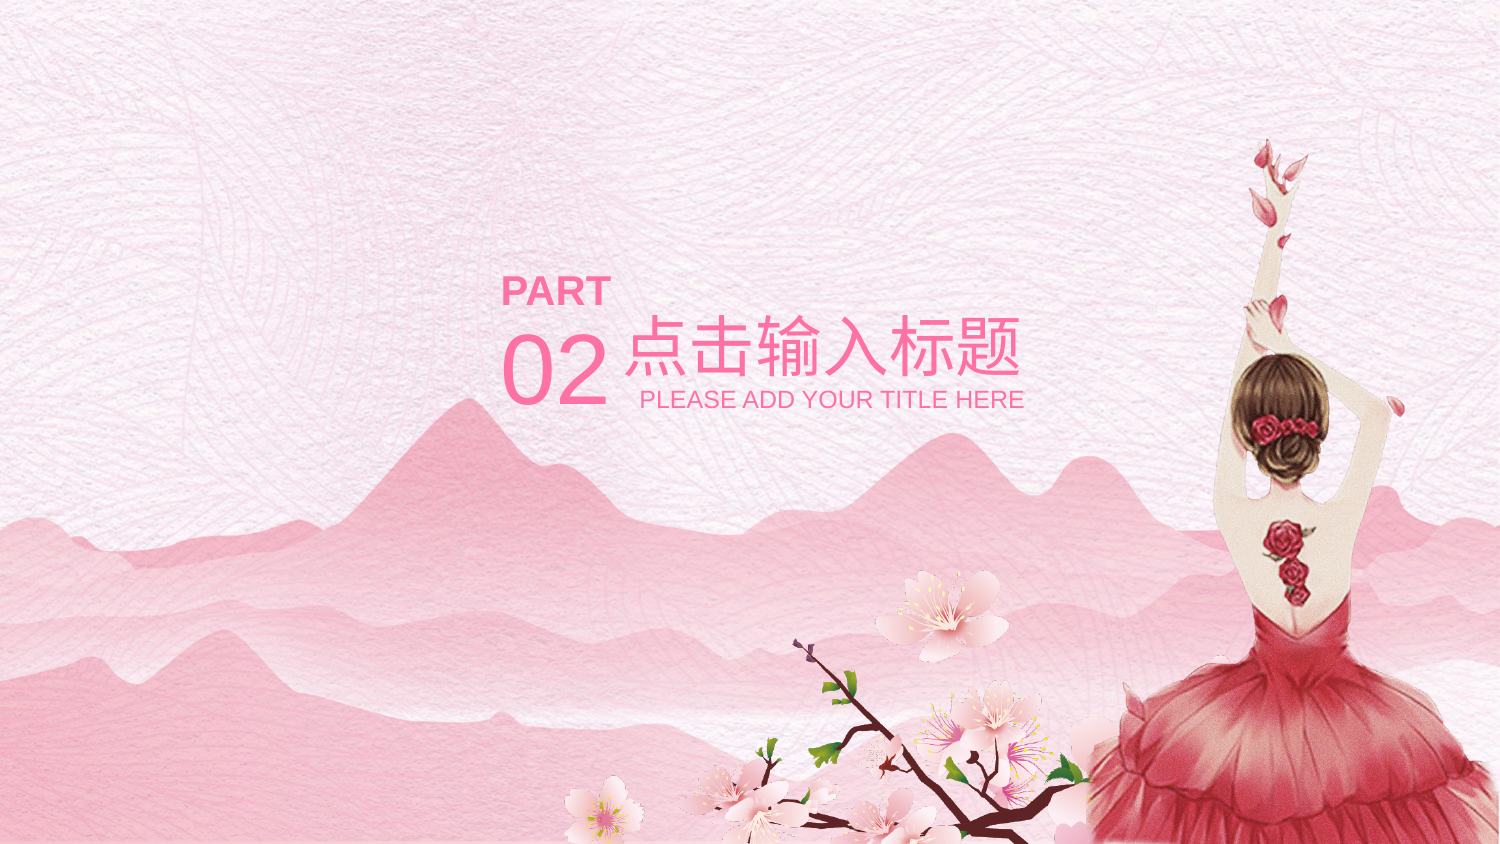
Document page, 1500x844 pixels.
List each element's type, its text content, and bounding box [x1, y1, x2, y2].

picture [0, 0, 1500, 844]
text_box PART [447, 256, 664, 322]
text_box 点击输入标题 [572, 296, 1049, 354]
text_box 02 [436, 296, 572, 354]
